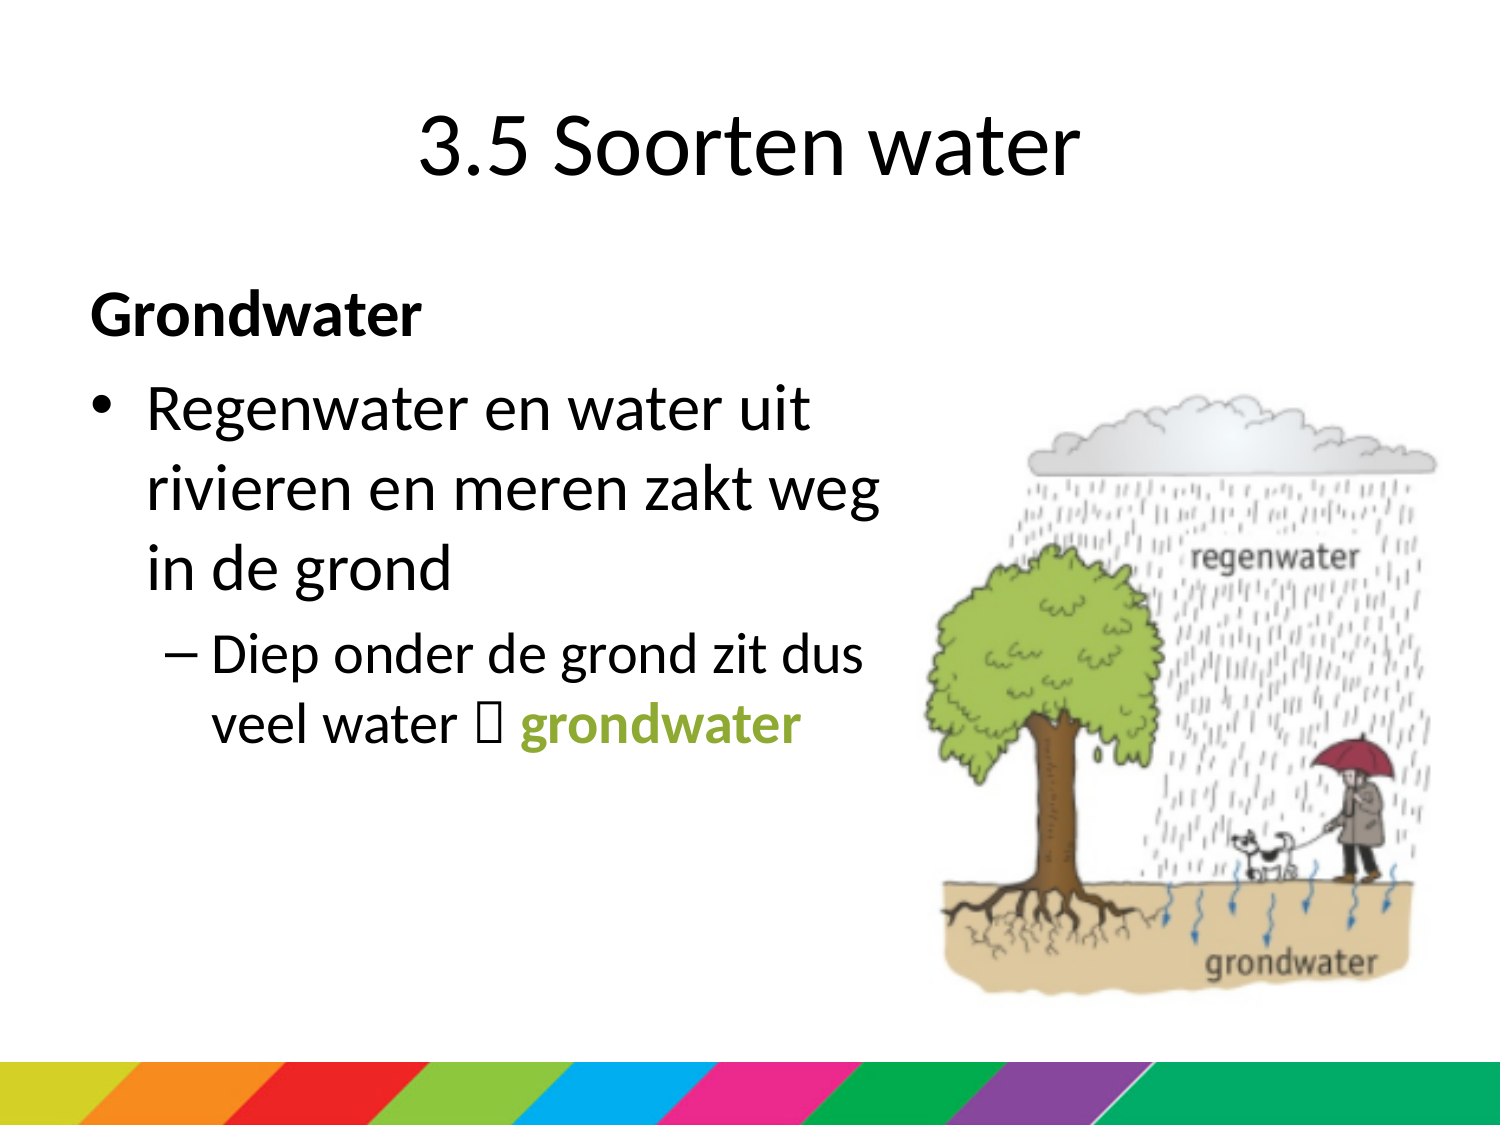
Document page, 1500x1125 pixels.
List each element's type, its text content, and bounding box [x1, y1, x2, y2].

picture [656, 1062, 1500, 1125]
list Grondwater Regenwater en water uit rivieren en meren zakt weg in de grond Diep onder de grond zit dus veel water  grondwater [75, 262, 1425, 1005]
title 3.5 Soorten water [75, 45, 1425, 233]
picture [915, 385, 1445, 1012]
picture [0, 1062, 574, 1125]
